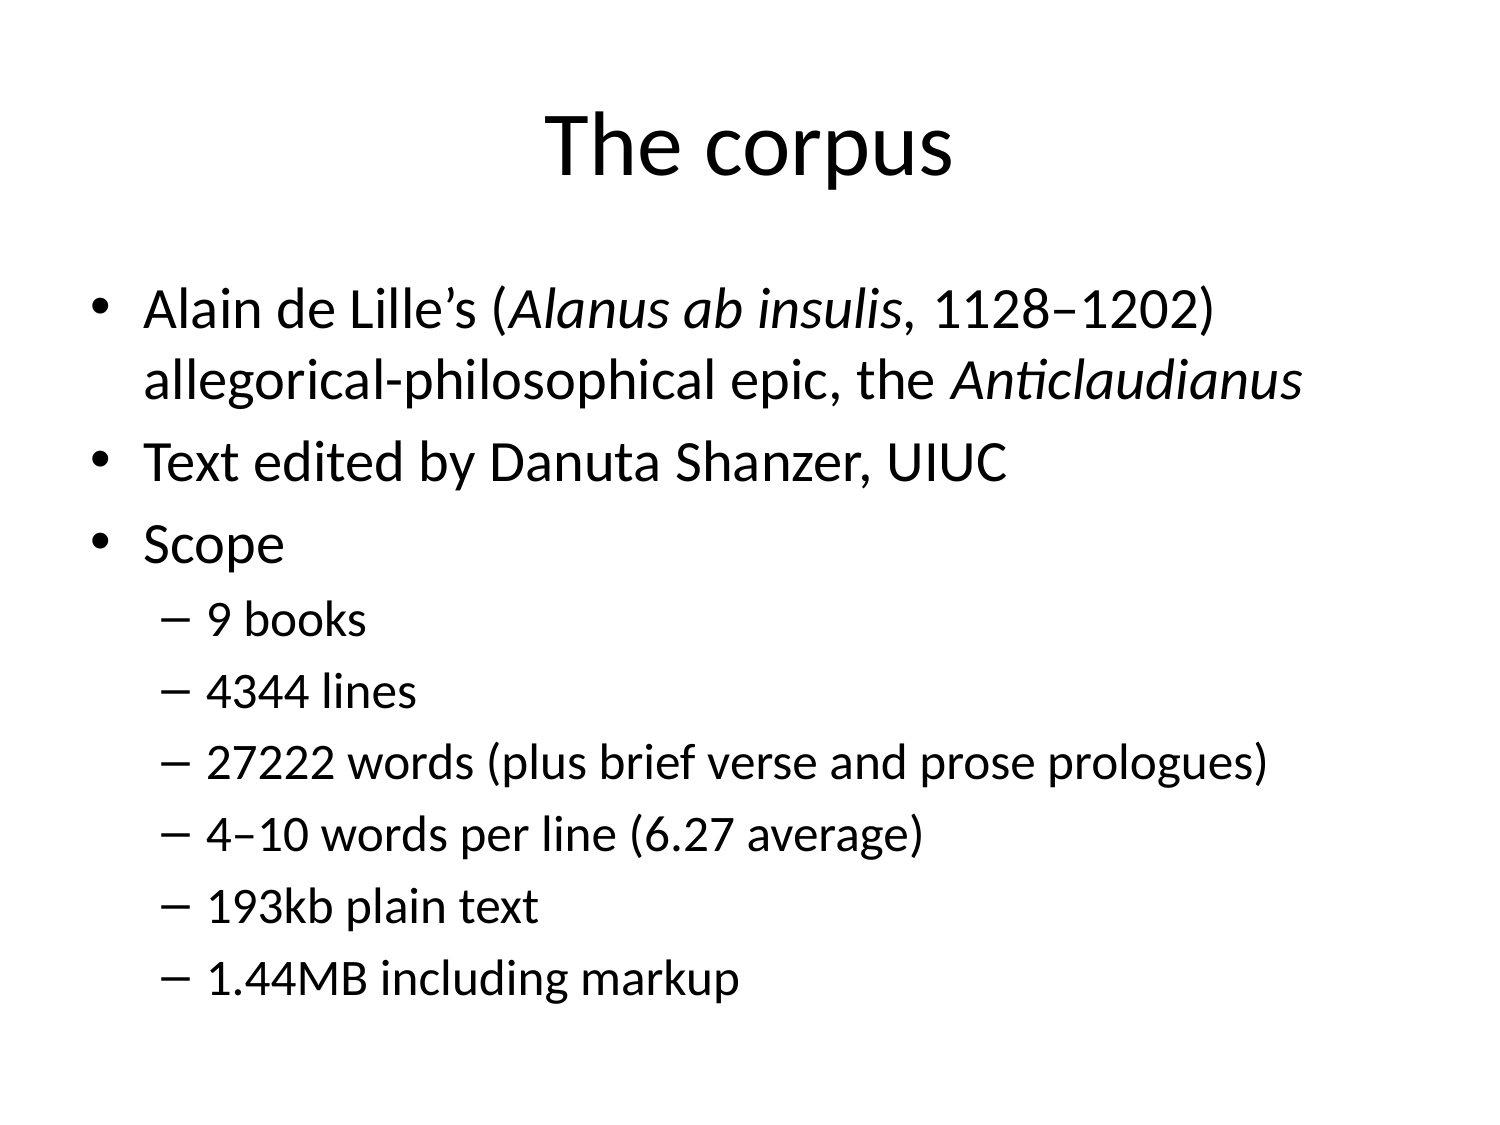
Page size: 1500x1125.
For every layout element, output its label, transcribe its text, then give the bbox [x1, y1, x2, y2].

title The corpus [75, 45, 1425, 233]
list Alain de Lille’s (Alanus ab insulis, 1128–1202) allegorical-philosophical epic, the Anticlaudianus Text edited by Danuta Shanzer, UIUC Scope 9 books 4344 lines 27222 words (plus brief verse and prose prologues) 4–10 words per line (6.27 average) 193kb plain text 1.44MB including markup [75, 262, 1425, 1025]
